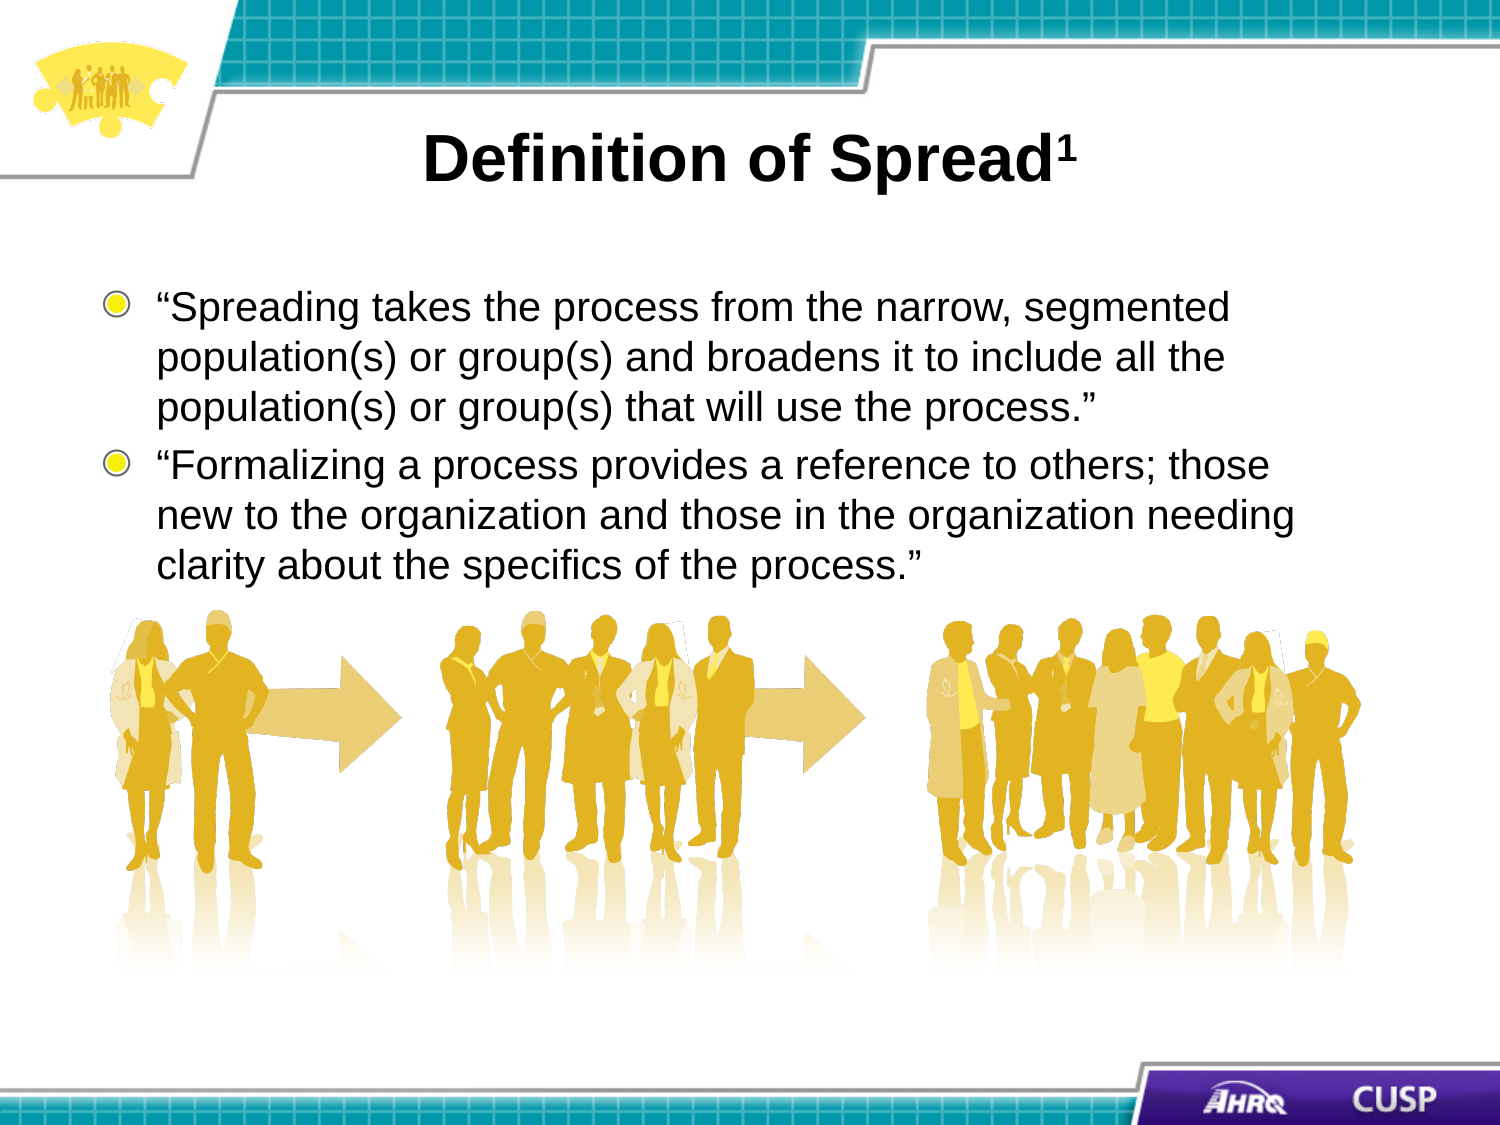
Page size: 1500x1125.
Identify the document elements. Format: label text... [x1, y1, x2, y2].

title Definition of Spread1 [0, 107, 1500, 258]
list “Spreading takes the process from the narrow, segmented population(s) or group(s) and broadens it to include all the population(s) or group(s) that will use the process.” “Formalizing a process provides a reference to others; those new to the organization and those in the organization needing clarity about the specifics of the process.” [85, 272, 1340, 337]
picture [0, 0, 1500, 107]
picture [0, 258, 1500, 1125]
